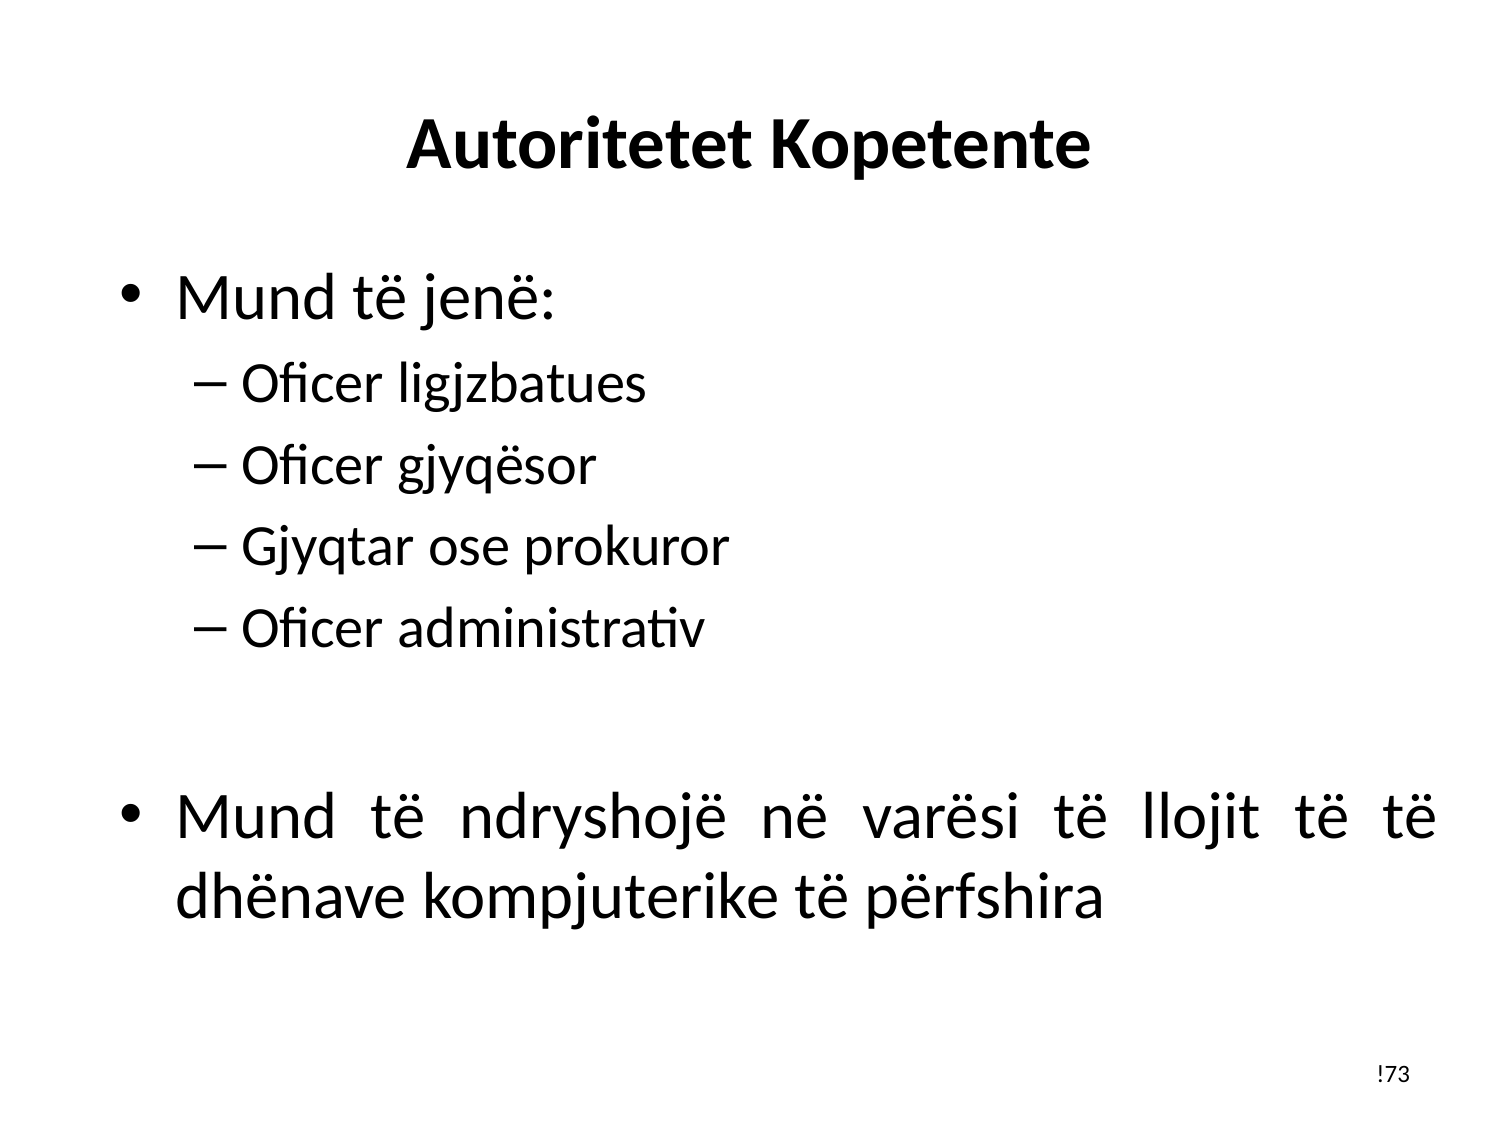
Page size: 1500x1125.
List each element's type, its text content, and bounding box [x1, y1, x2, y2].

slide_number !73 [1074, 1042, 1425, 1103]
title Autoritetet Kopetente [74, 44, 1426, 233]
list Mund të jenë: Oficer ligjzbatues Oficer gjyqësor Gjyqtar ose prokuror Oficer administrativ Mund të ndryshojë në varësi të llojit të të dhënave kompjuterike të përfshira [103, 244, 1455, 988]
